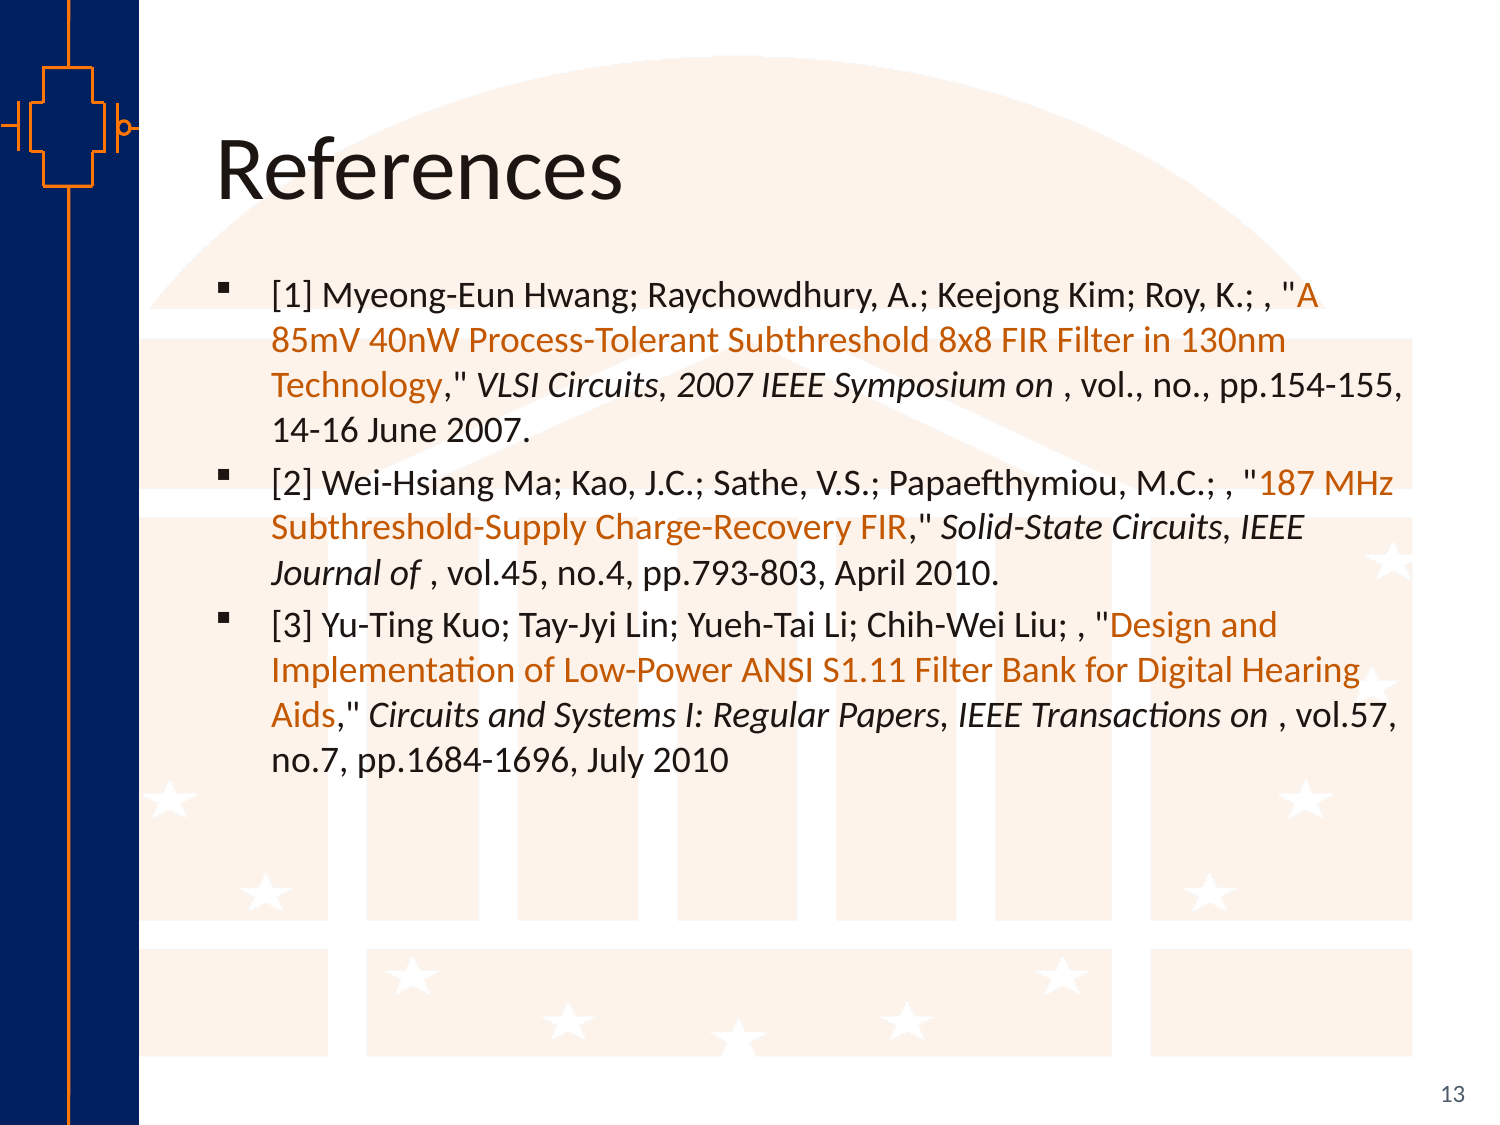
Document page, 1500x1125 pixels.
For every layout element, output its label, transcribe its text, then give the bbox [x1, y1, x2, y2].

title References [200, 37, 1388, 225]
list [1] Myeong-Eun Hwang; Raychowdhury, A.; Keejong Kim; Roy, K.; , "A 85mV 40nW Process-Tolerant Subthreshold 8x8 FIR Filter in 130nm Technology," VLSI Circuits, 2007 IEEE Symposium on , vol., no., pp.154-155, 14-16 June 2007. [2] Wei-Hsiang Ma; Kao, J.C.; Sathe, V.S.; Papaefthymiou, M.C.; , "187 MHz Subthreshold-Supply Charge-Recovery FIR," Solid-State Circuits, IEEE Journal of , vol.45, no.4, pp.793-803, April 2010. [3] Yu-Ting Kuo; Tay-Jyi Lin; Yueh-Tai Li; Chih-Wei Liu; , "Design and Implementation of Low-Power ANSI S1.11 Filter Bank for Digital Hearing Aids," Circuits and Systems I: Regular Papers, IEEE Transactions on , vol.57, no.7, pp.1684-1696, July 2010 [200, 262, 1425, 988]
slide_number 13 [1425, 1062, 1488, 1123]
